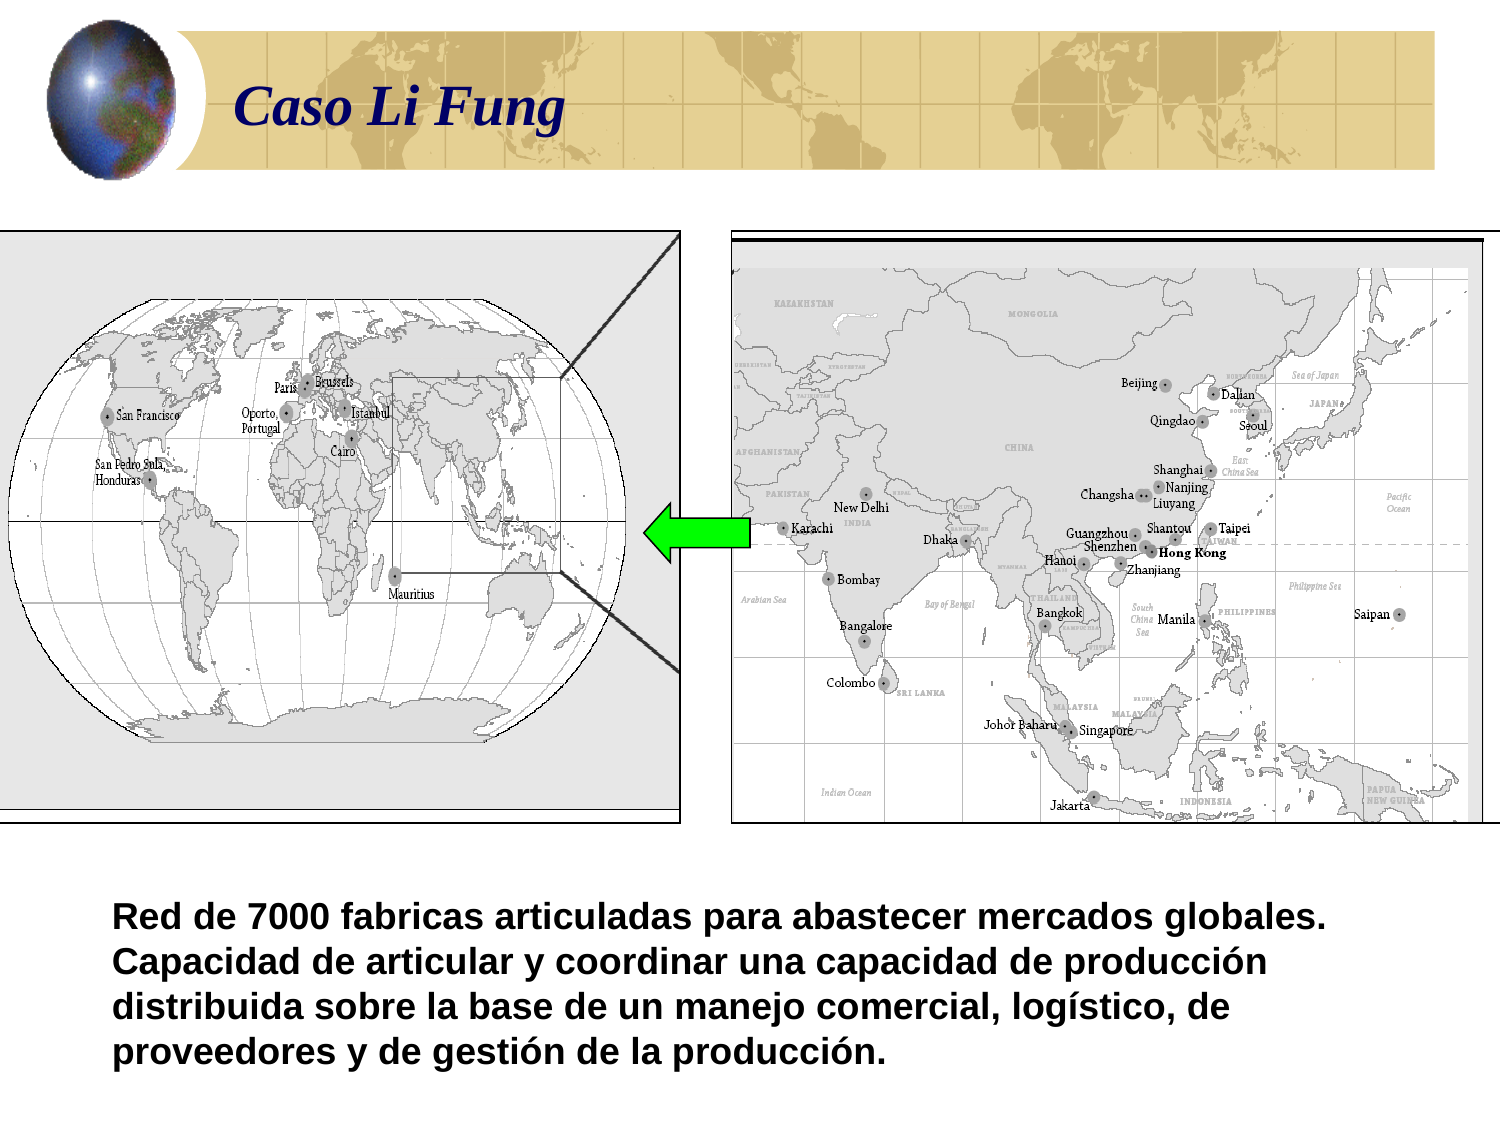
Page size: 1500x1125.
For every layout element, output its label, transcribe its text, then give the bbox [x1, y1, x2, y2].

text_box [684, 518, 726, 548]
title Caso Li Fung [218, 77, 1448, 126]
picture [42, 14, 190, 185]
picture [731, 231, 1500, 823]
text_box Red de 7000 fabricas articuladas para abastecer mercados globales. Capacidad de articular y coordinar una capacidad de producción distribuida sobre la base de un manejo comercial, logístico, de proveedores y de gestión de la producción. [97, 884, 1447, 1125]
picture [0, 231, 680, 823]
